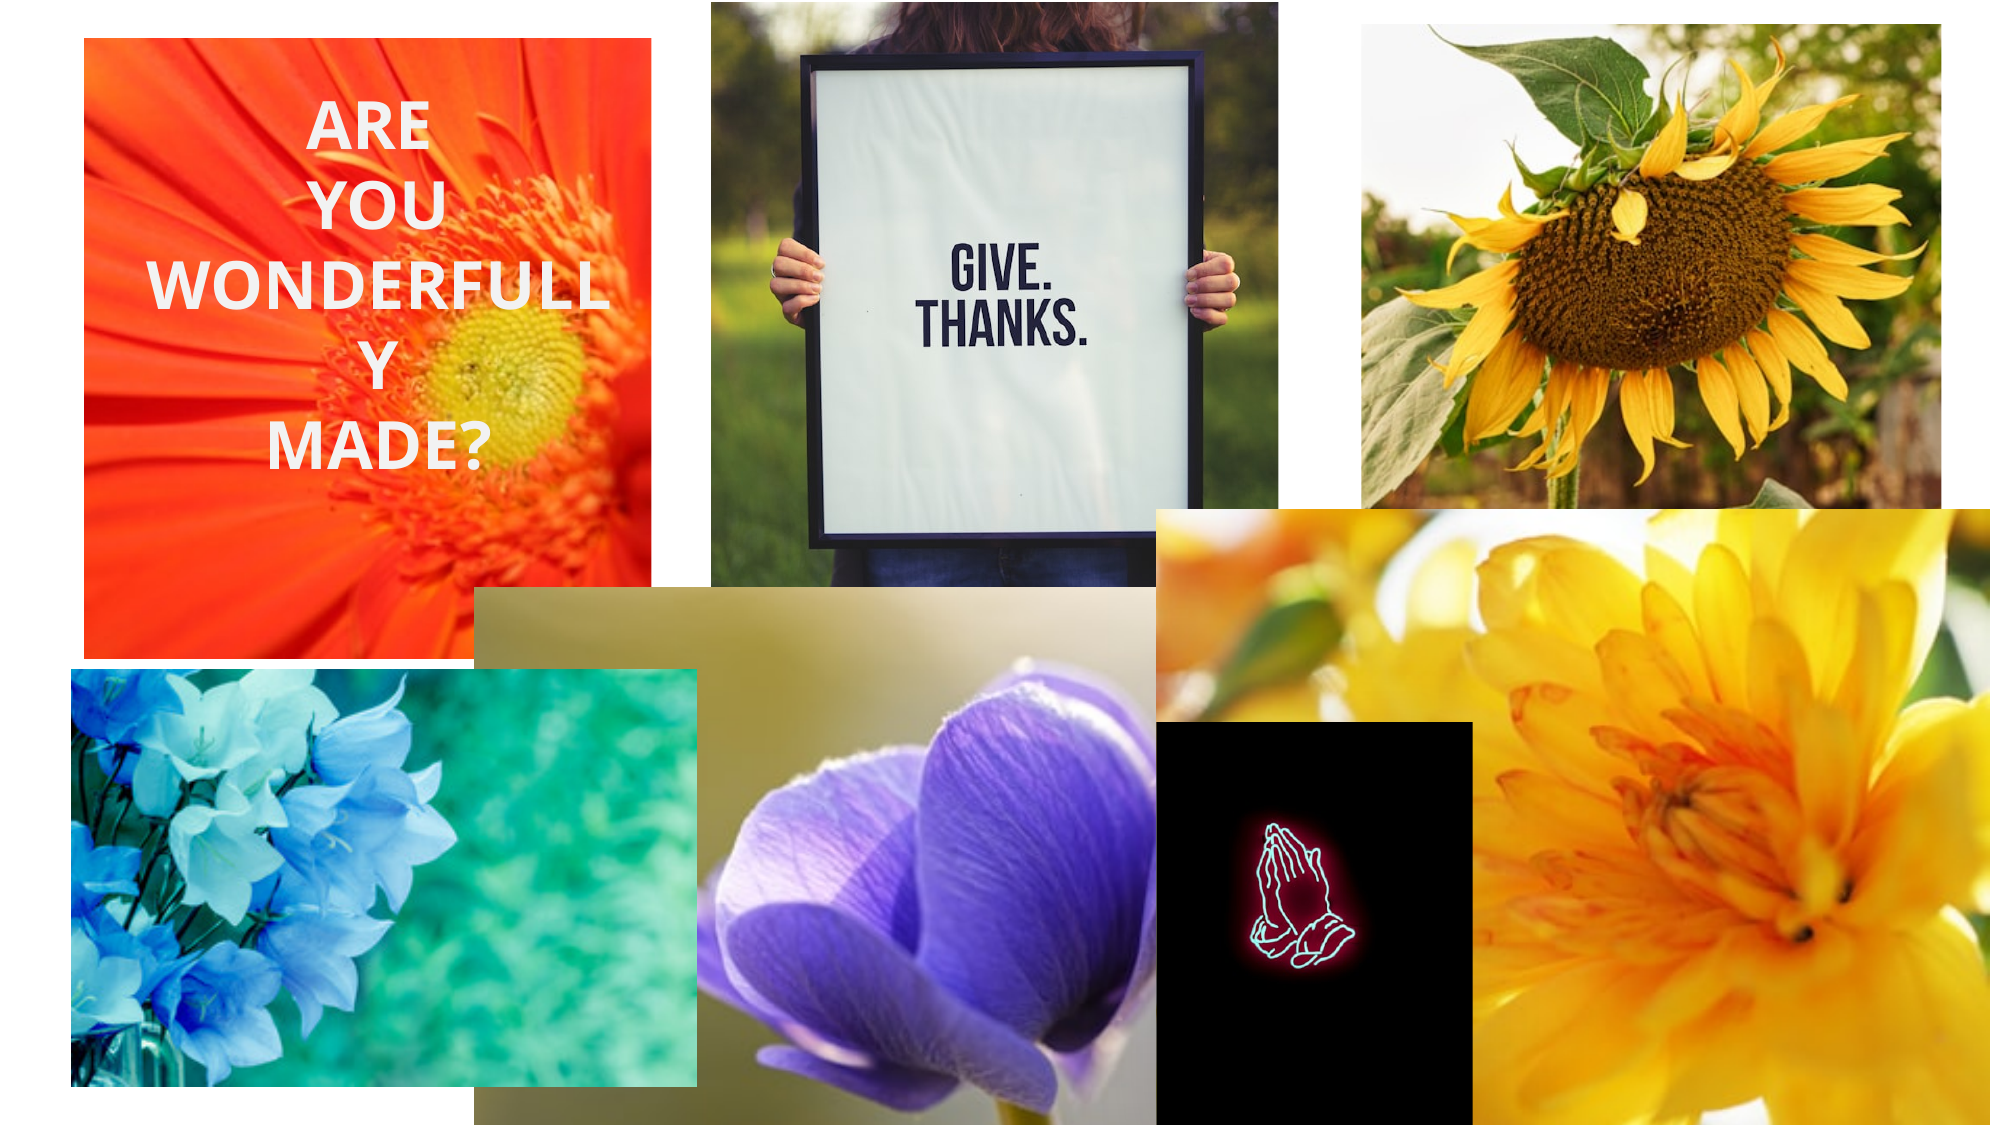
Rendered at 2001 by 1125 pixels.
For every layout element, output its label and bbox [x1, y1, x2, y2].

picture [108, 846, 118, 854]
picture [70, 23, 1991, 1125]
list [710, 2, 1279, 585]
picture [116, 669, 131, 675]
